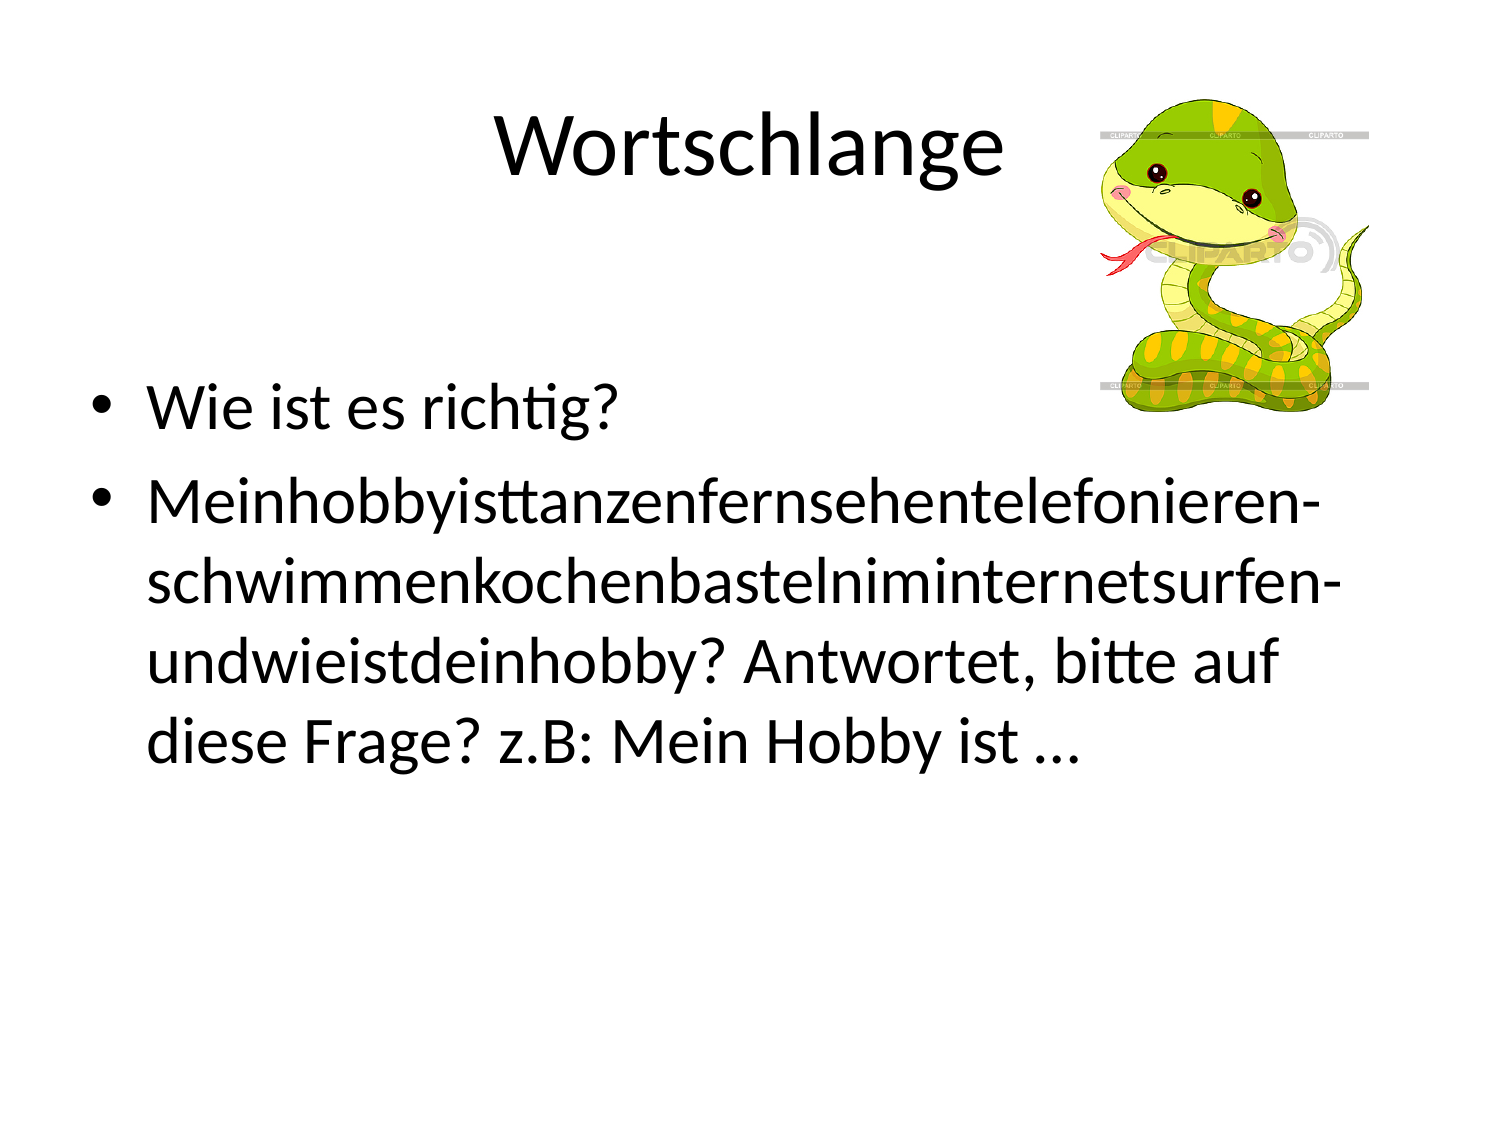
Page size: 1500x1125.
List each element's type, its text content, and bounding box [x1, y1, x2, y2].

picture [1099, 99, 1369, 413]
list Wie ist es richtig? Meinhobbyisttanzenfernsehentelefonieren-schwimmenkochenbastelniminternetsurfen-undwieistdeinhobby? Antwortet, bitte auf diese Frage? z.B: Mein Hobby ist … [75, 262, 1425, 1005]
title Wortschlange [75, 45, 1425, 233]
